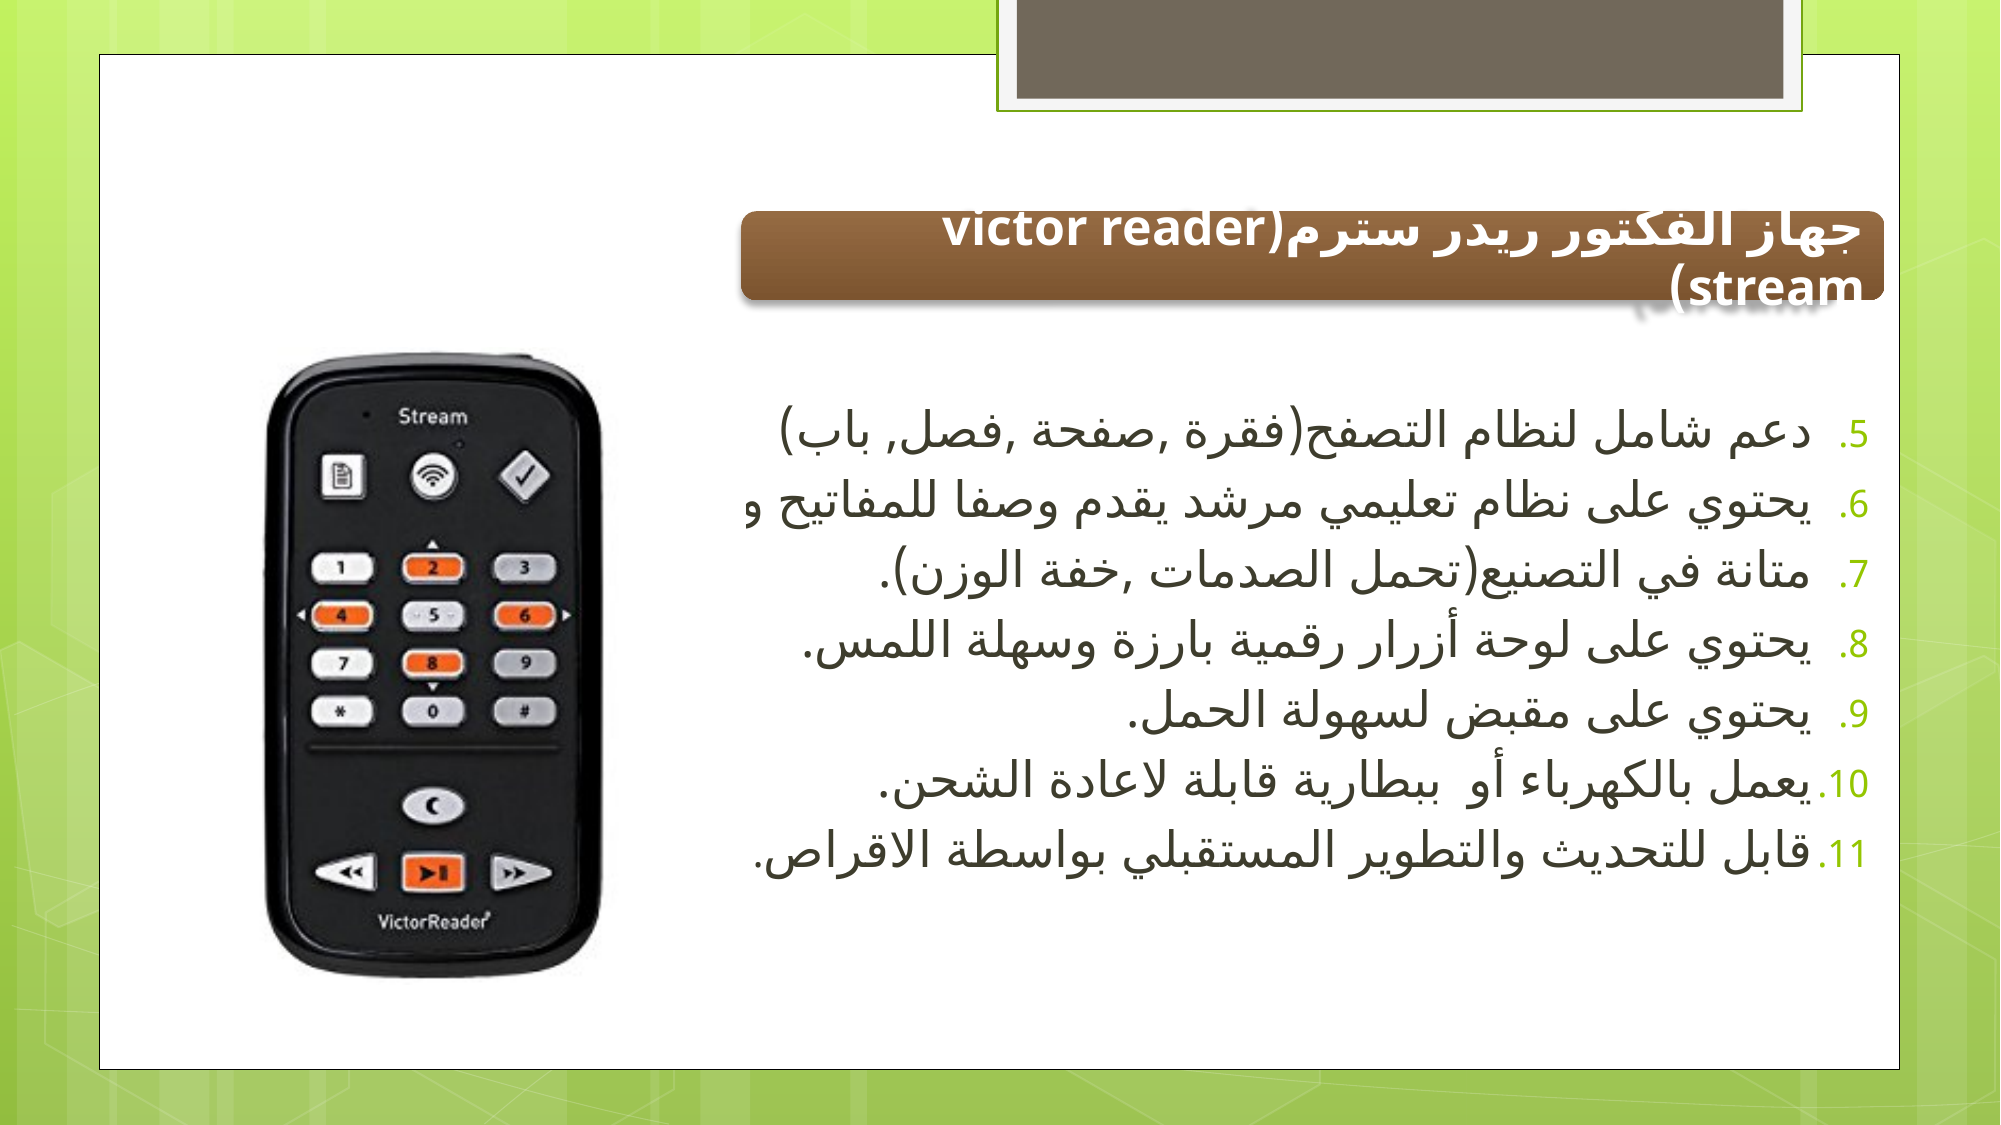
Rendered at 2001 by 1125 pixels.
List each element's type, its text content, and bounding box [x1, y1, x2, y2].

list دعم شامل لنظام التصفح(فقرة ,صفحة ,فصل, باب) يحتوي على نظام تعليمي مرشد يقدم وصفا للمفاتيح ومهامها. متانة في التصنيع(تحمل الصدمات ,خفة الوزن). يحتوي على لوحة أزرار رقمية بارزة وسهلة اللمس. يحتوي على مقبض لسهولة الحمل. يعمل بالكهرباء أو ببطارية قابلة لاعادة الشحن. قابل للتحديث والتطوير المستقبلي بواسطة الاقراص. [402, 319, 1885, 896]
picture [108, 346, 747, 985]
text_box جهاز الفكتور ريدر سترم(victor reader stream) [741, 211, 1885, 300]
